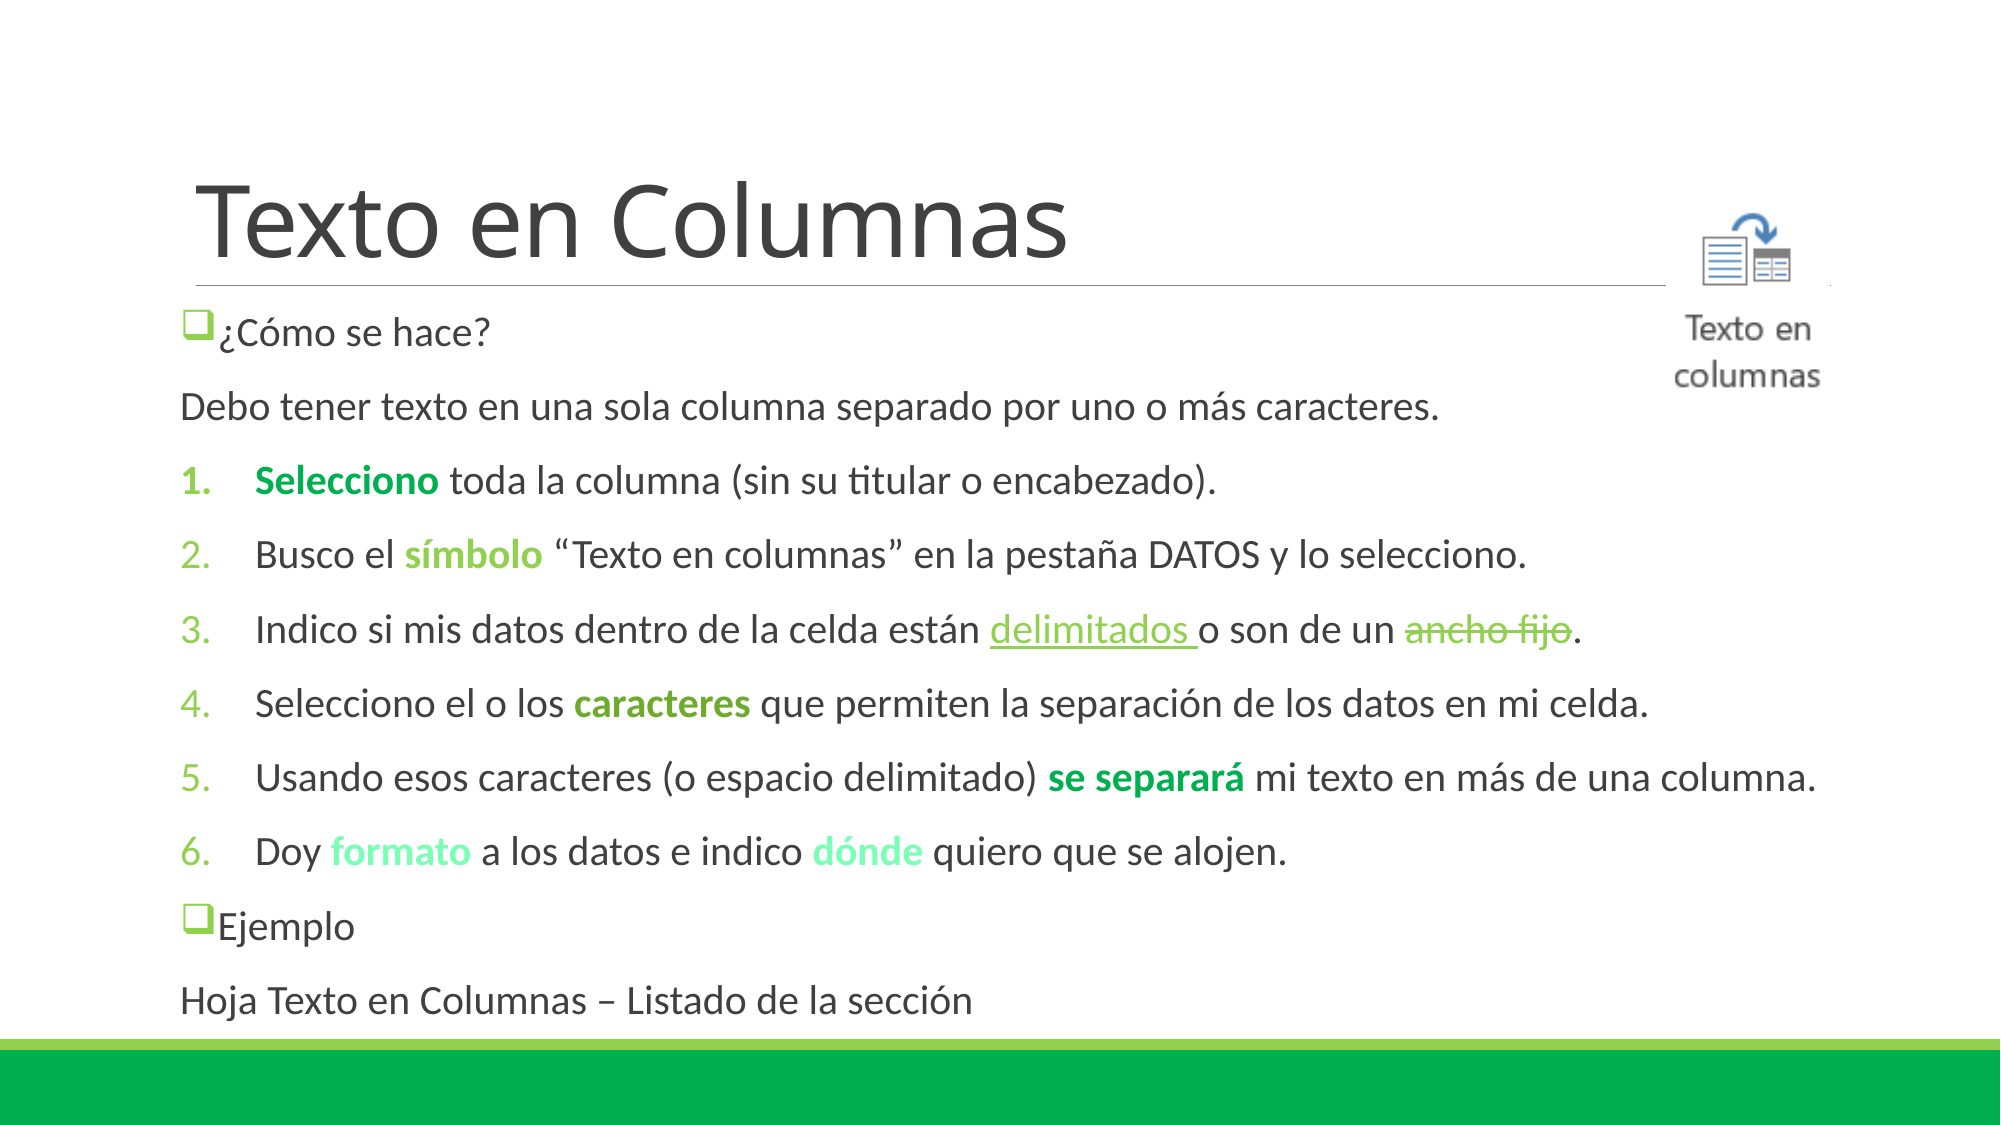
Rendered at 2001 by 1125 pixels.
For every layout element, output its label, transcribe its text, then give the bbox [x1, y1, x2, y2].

title Texto en Columnas [180, 47, 1830, 285]
list ¿Cómo se hace? Debo tener texto en una sola columna separado por uno o más caracteres. Selecciono toda la columna (sin su titular o encabezado). Busco el símbolo “Texto en columnas” en la pestaña DATOS y lo selecciono. Indico si mis datos dentro de la celda están delimitados o son de un ancho fijo. Selecciono el o los caracteres que permiten la separación de los datos en mi celda. Usando esos caracteres (o espacio delimitado) se separará mi texto en más de una columna. Doy formato a los datos e indico dónde quiero que se alojen. Ejemplo Hoja Texto en Columnas – Listado de la sección [180, 302, 1830, 1034]
picture [1665, 201, 1831, 412]
